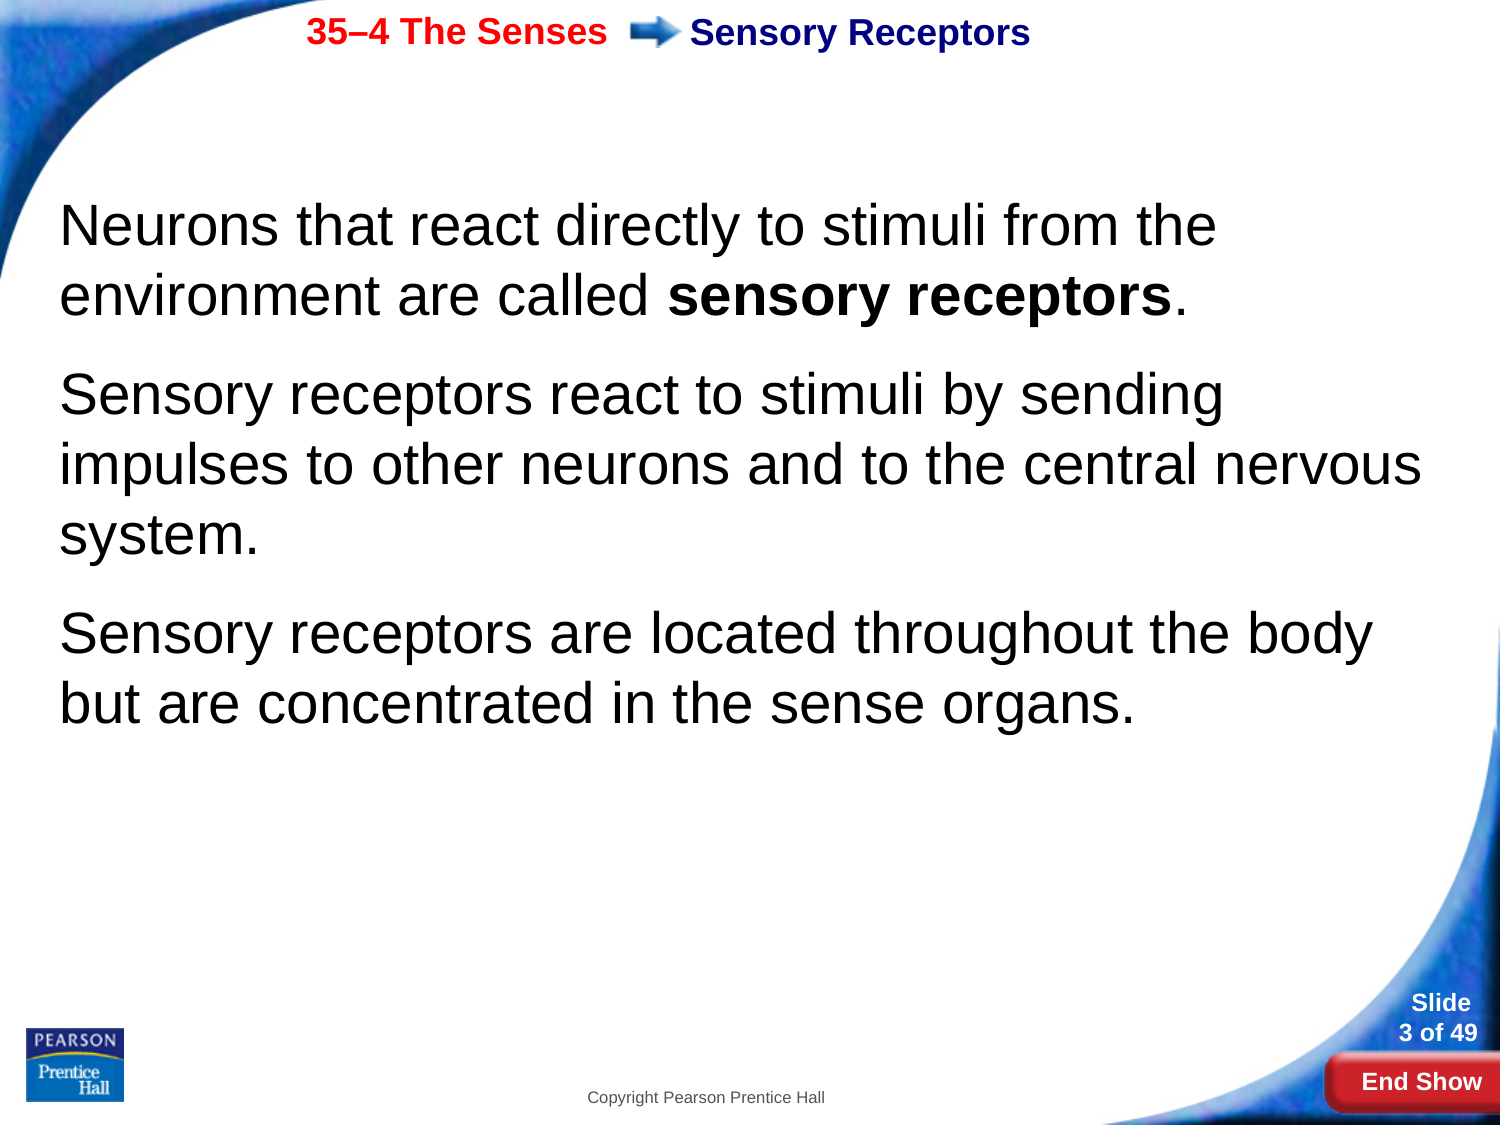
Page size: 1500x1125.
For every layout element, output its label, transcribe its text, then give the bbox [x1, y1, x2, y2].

footer Copyright Pearson Prentice Hall [468, 1078, 945, 1105]
title Sensory Receptors [674, 0, 1344, 76]
picture [0, 0, 1500, 1125]
list Neurons that react directly to stimuli from the environment are called sensory receptors. Sensory receptors react to stimuli by sending impulses to other neurons and to the central nervous system. Sensory receptors are located throughout the body but are concentrated in the sense organs. [44, 179, 1463, 976]
